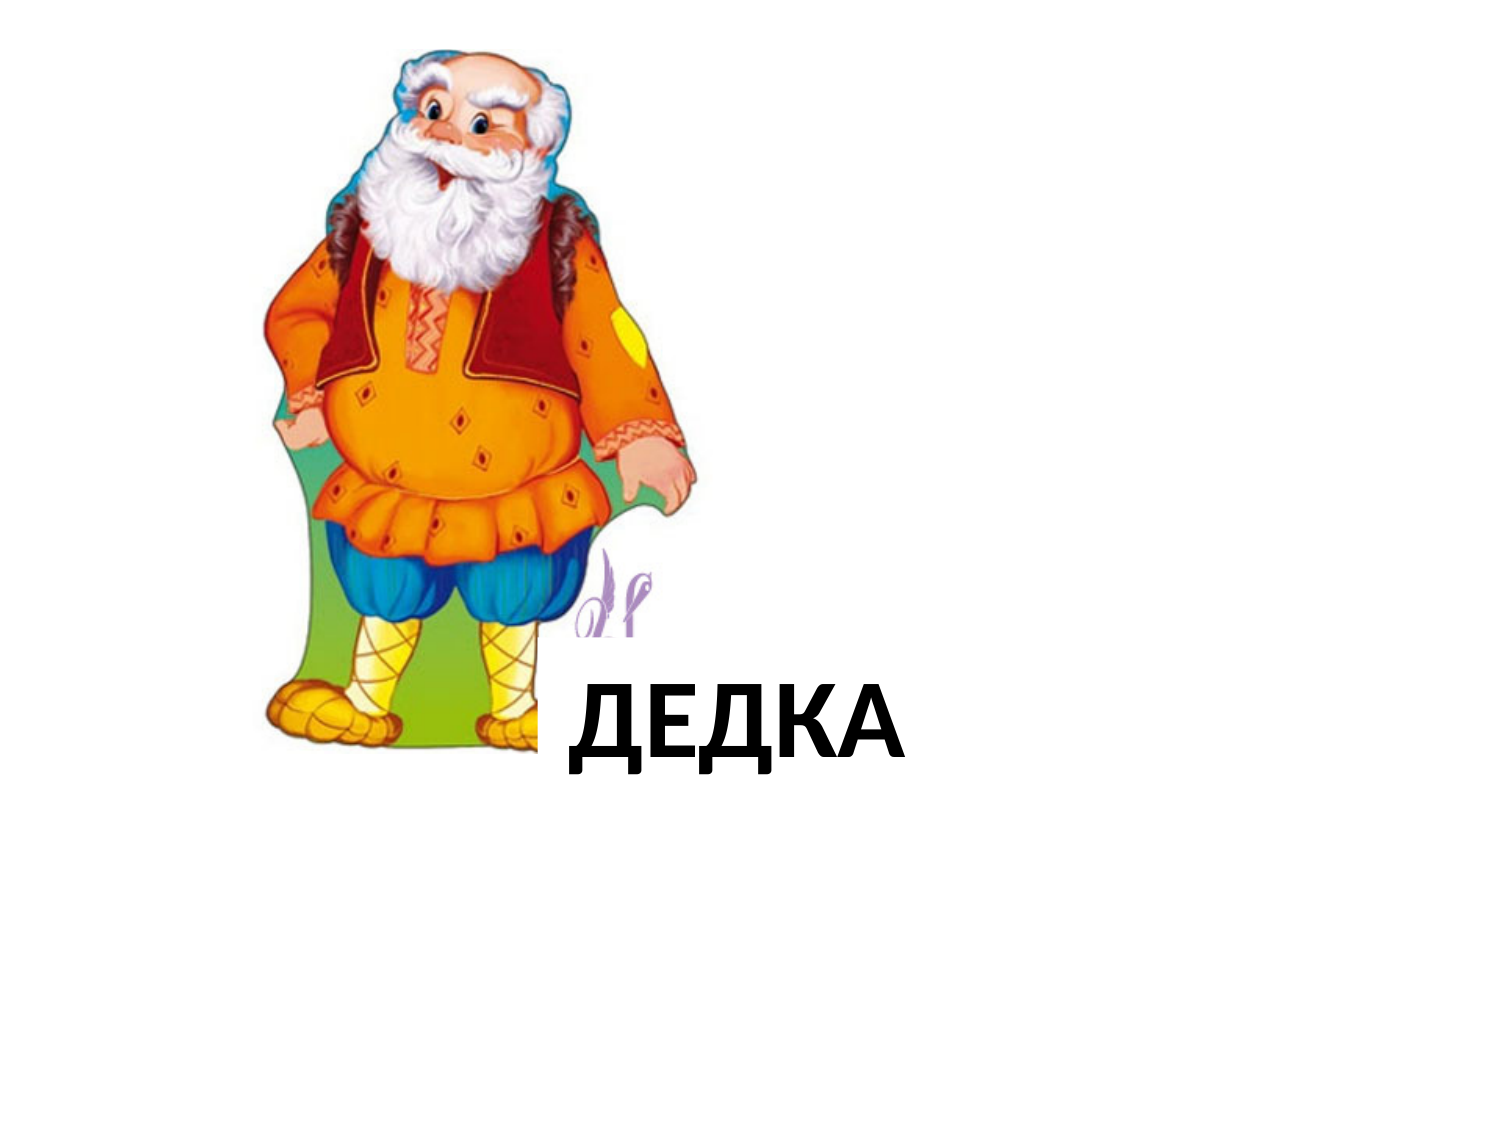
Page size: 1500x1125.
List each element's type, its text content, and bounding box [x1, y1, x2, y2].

text_box ДЕДКА [537, 637, 938, 788]
picture [112, 49, 816, 754]
